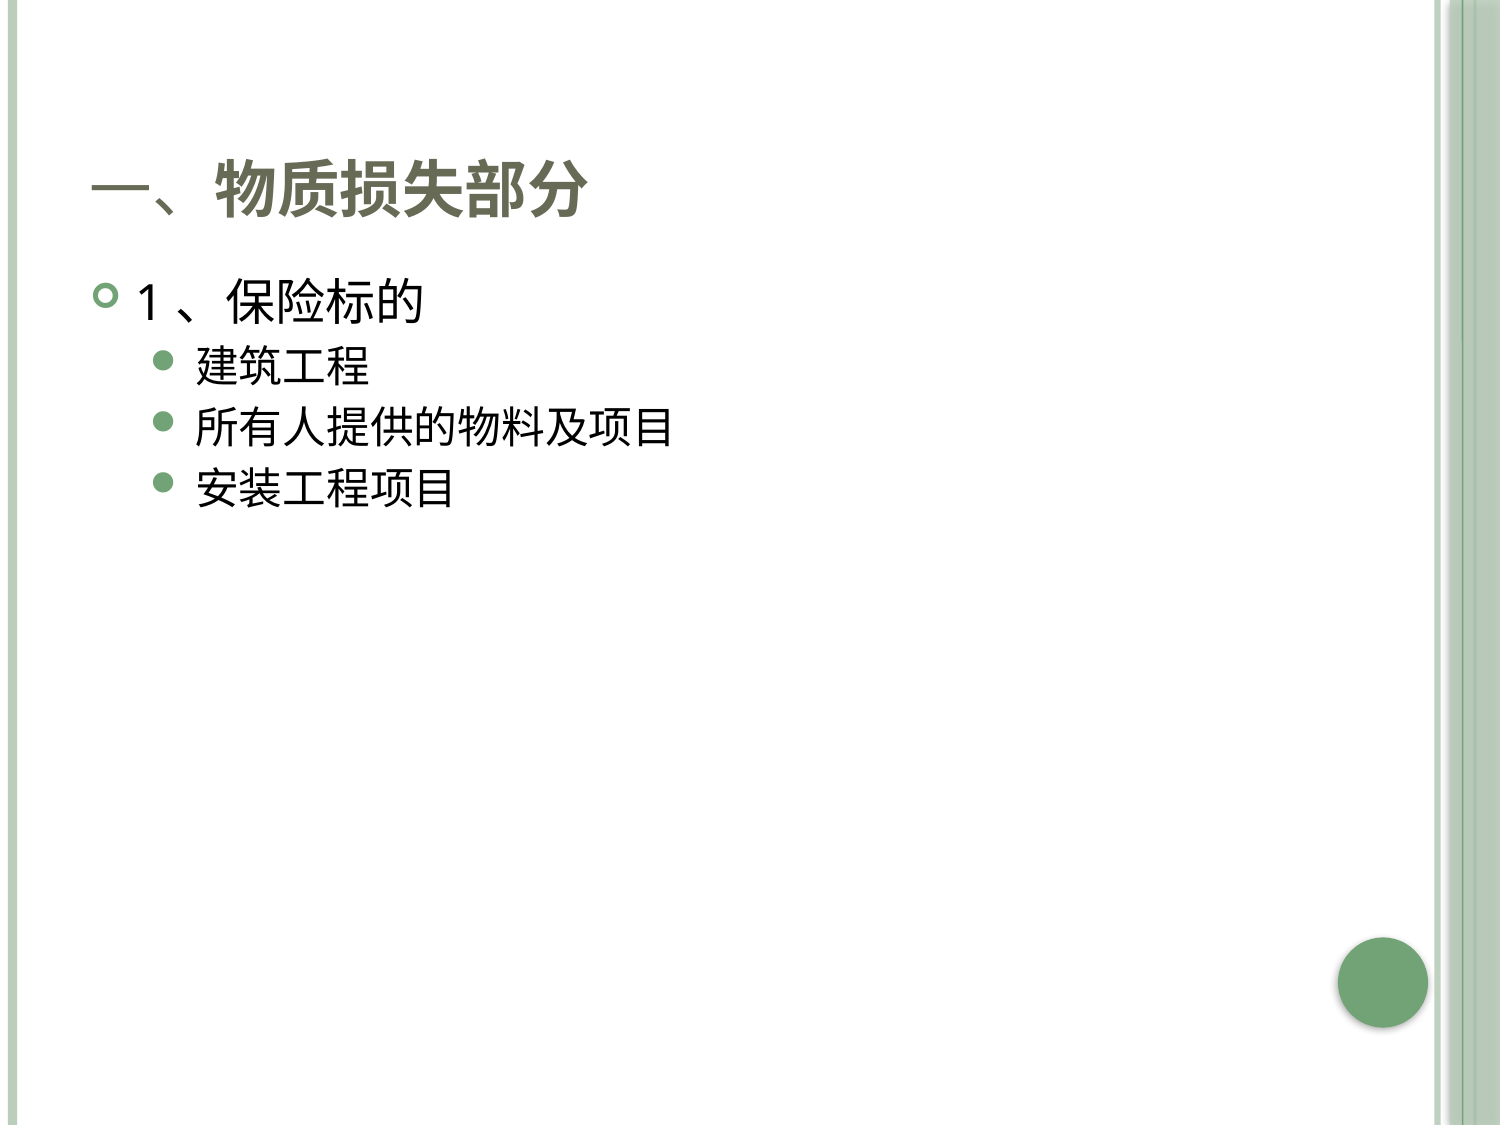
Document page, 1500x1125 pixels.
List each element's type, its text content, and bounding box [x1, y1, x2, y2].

list 1、保险标的 建筑工程 所有人提供的物料及项目 安装工程项目 [74, 262, 1301, 1063]
title 一、物质损失部分 [75, 45, 1300, 233]
